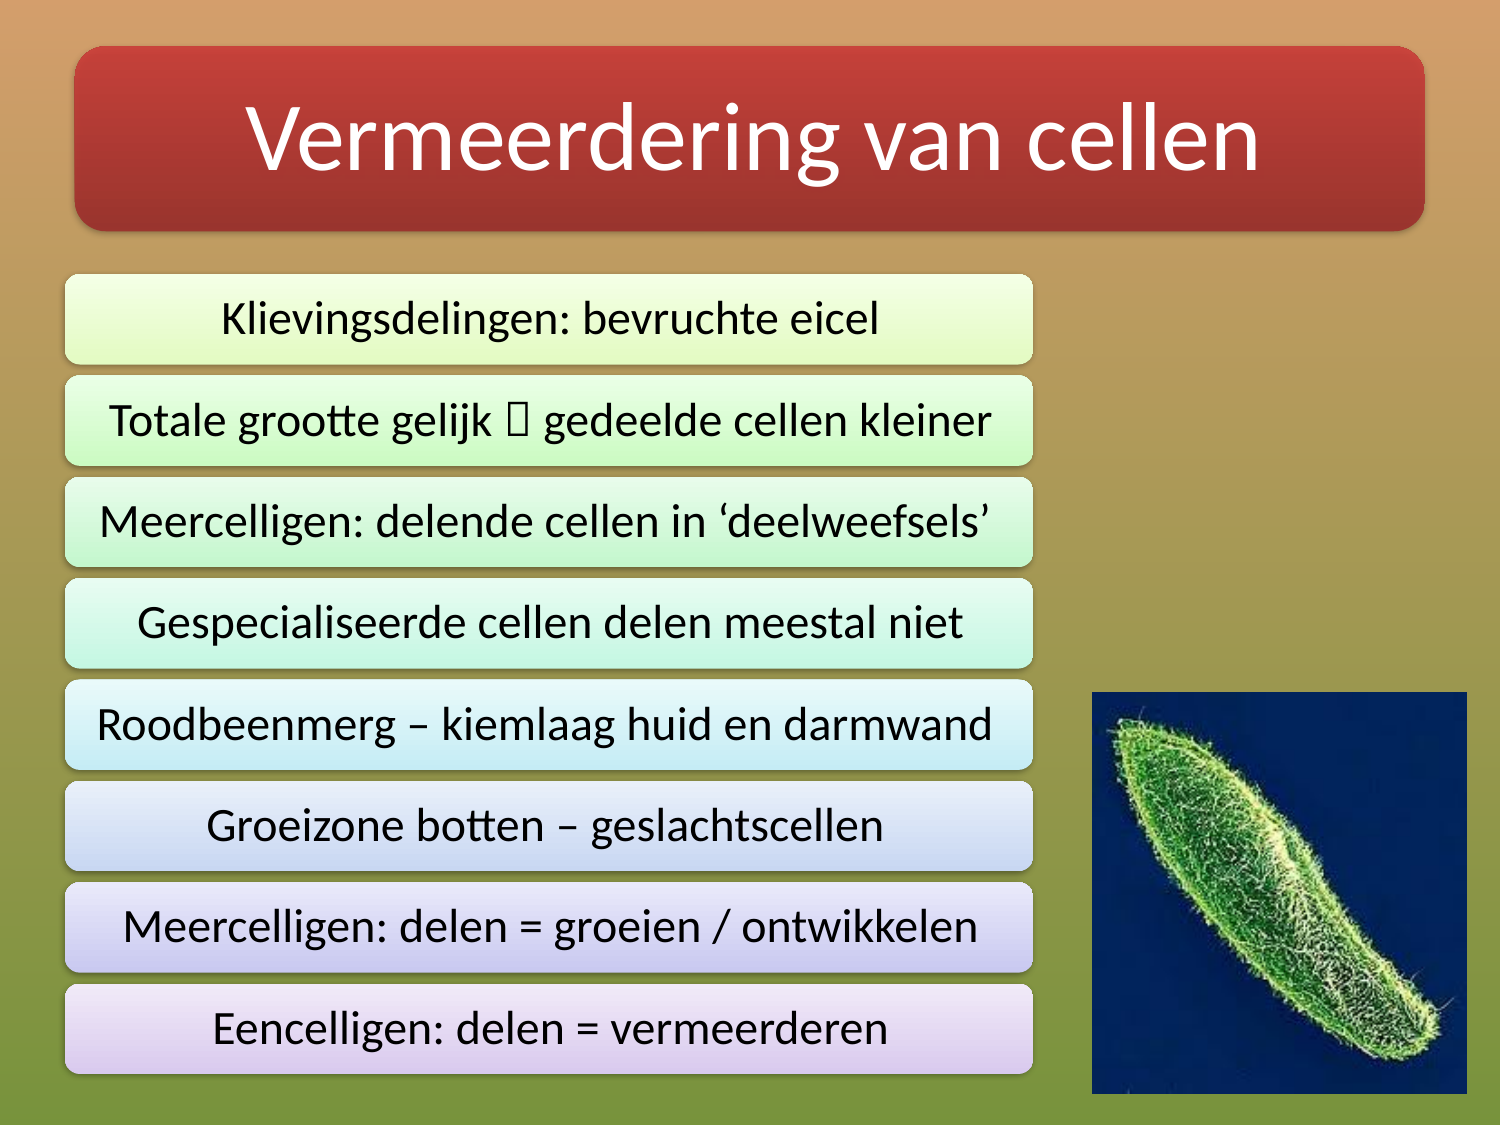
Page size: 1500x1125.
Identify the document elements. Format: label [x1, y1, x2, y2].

picture [1092, 692, 1468, 1095]
list [64, 258, 1034, 1091]
text_box [74, 44, 1426, 233]
